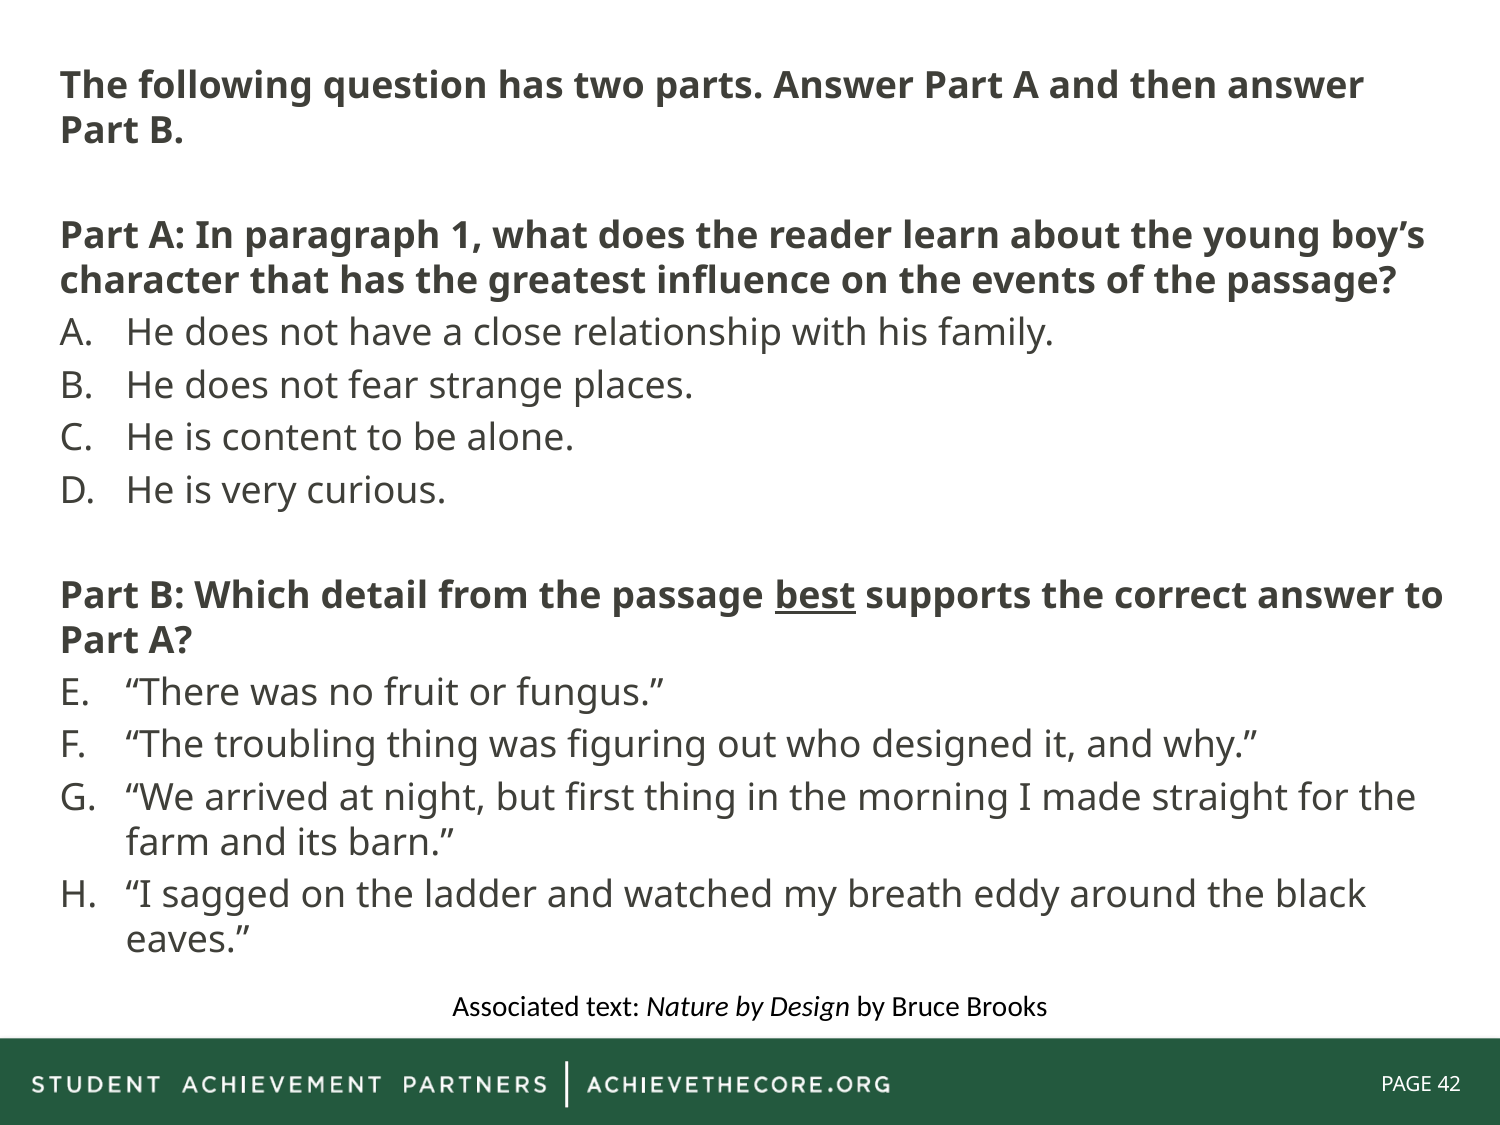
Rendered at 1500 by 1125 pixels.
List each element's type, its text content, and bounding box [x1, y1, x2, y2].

text_box Associated text: Nature by Design by Bruce Brooks [0, 979, 1500, 1030]
list The following question has two parts. Answer Part A and then answer Part B. Part A: In paragraph 1, what does the reader learn about the young boy’s character that has the greatest influence on the events of the passage? He does not have a close relationship with his family. He does not fear strange places. He is content to be alone. He is very curious. Part B: Which detail from the passage best supports the correct answer to Part A? “There was no fruit or fungus.” “The troubling thing was figuring out who designed it, and why.” “We arrived at night, but first thing in the morning I made straight for the farm and its barn.” “I sagged on the ladder and watched my breath eddy around the black eaves.” [44, 53, 1461, 979]
